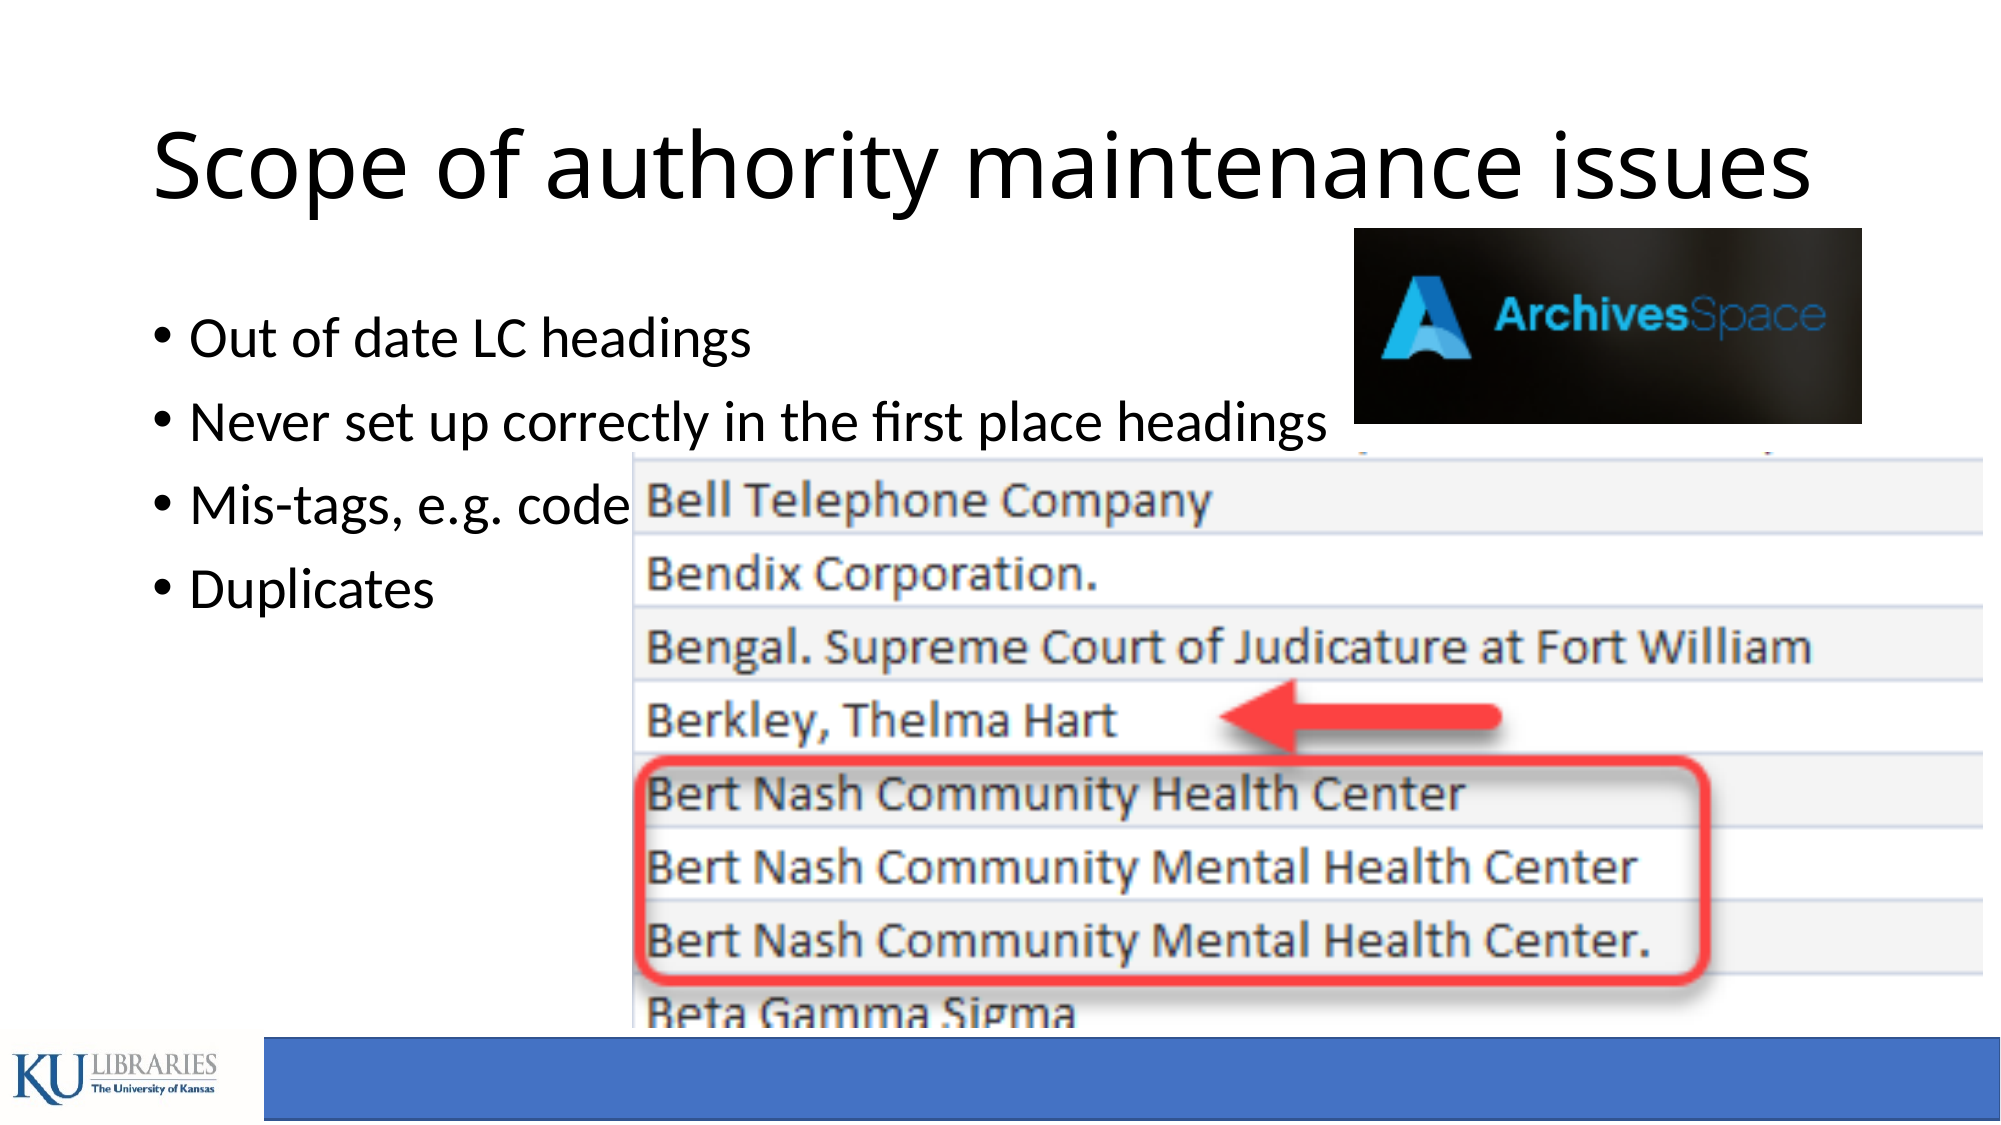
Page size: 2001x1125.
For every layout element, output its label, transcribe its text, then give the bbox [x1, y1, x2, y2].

picture [0, 1029, 264, 1125]
picture [632, 452, 1983, 1028]
list Out of date LC headings Never set up correctly in the first place headings Mis-tags, e.g. coded as a 110 but it’s a personal name Duplicates [137, 299, 1863, 1014]
picture [1354, 228, 1862, 424]
title Scope of authority maintenance issues [137, 59, 1863, 278]
